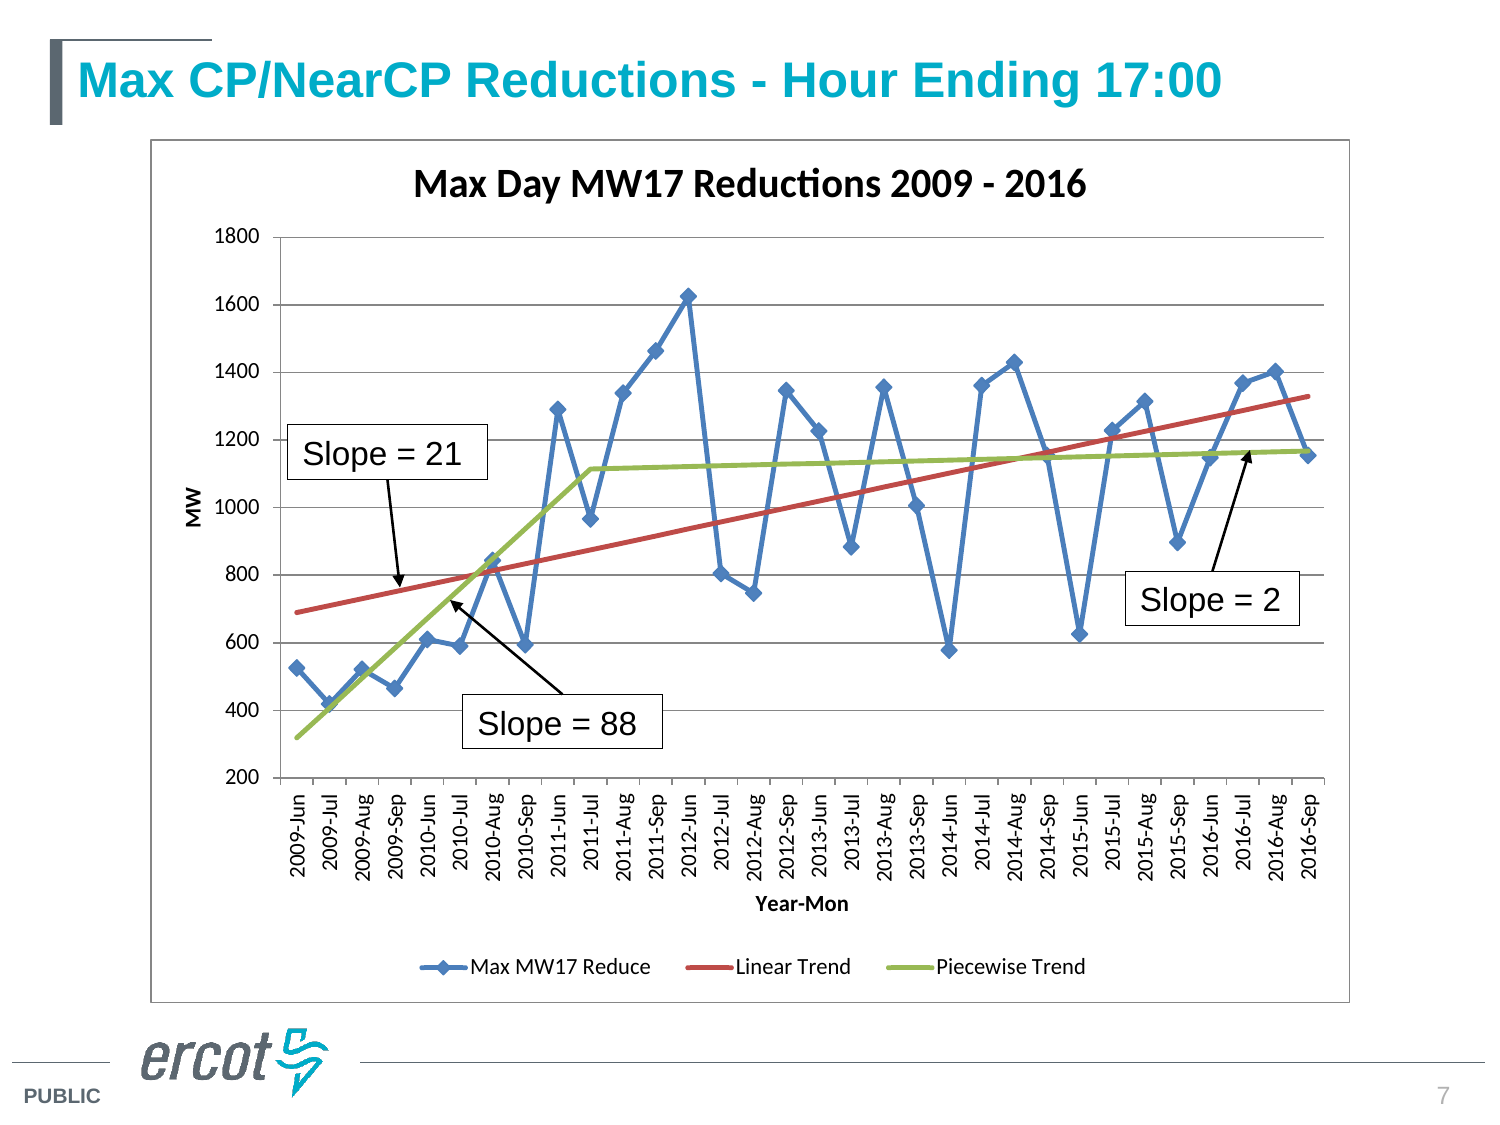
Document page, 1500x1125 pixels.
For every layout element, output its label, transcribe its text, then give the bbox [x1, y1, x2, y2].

picture [149, 138, 1351, 1004]
picture [137, 1024, 332, 1100]
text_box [449, 599, 563, 695]
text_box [1212, 449, 1251, 572]
title Max CP/NearCP Reductions - Hour Ending 17:00 [62, 39, 1450, 125]
slide_number 7 [1400, 1076, 1488, 1113]
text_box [387, 480, 401, 588]
